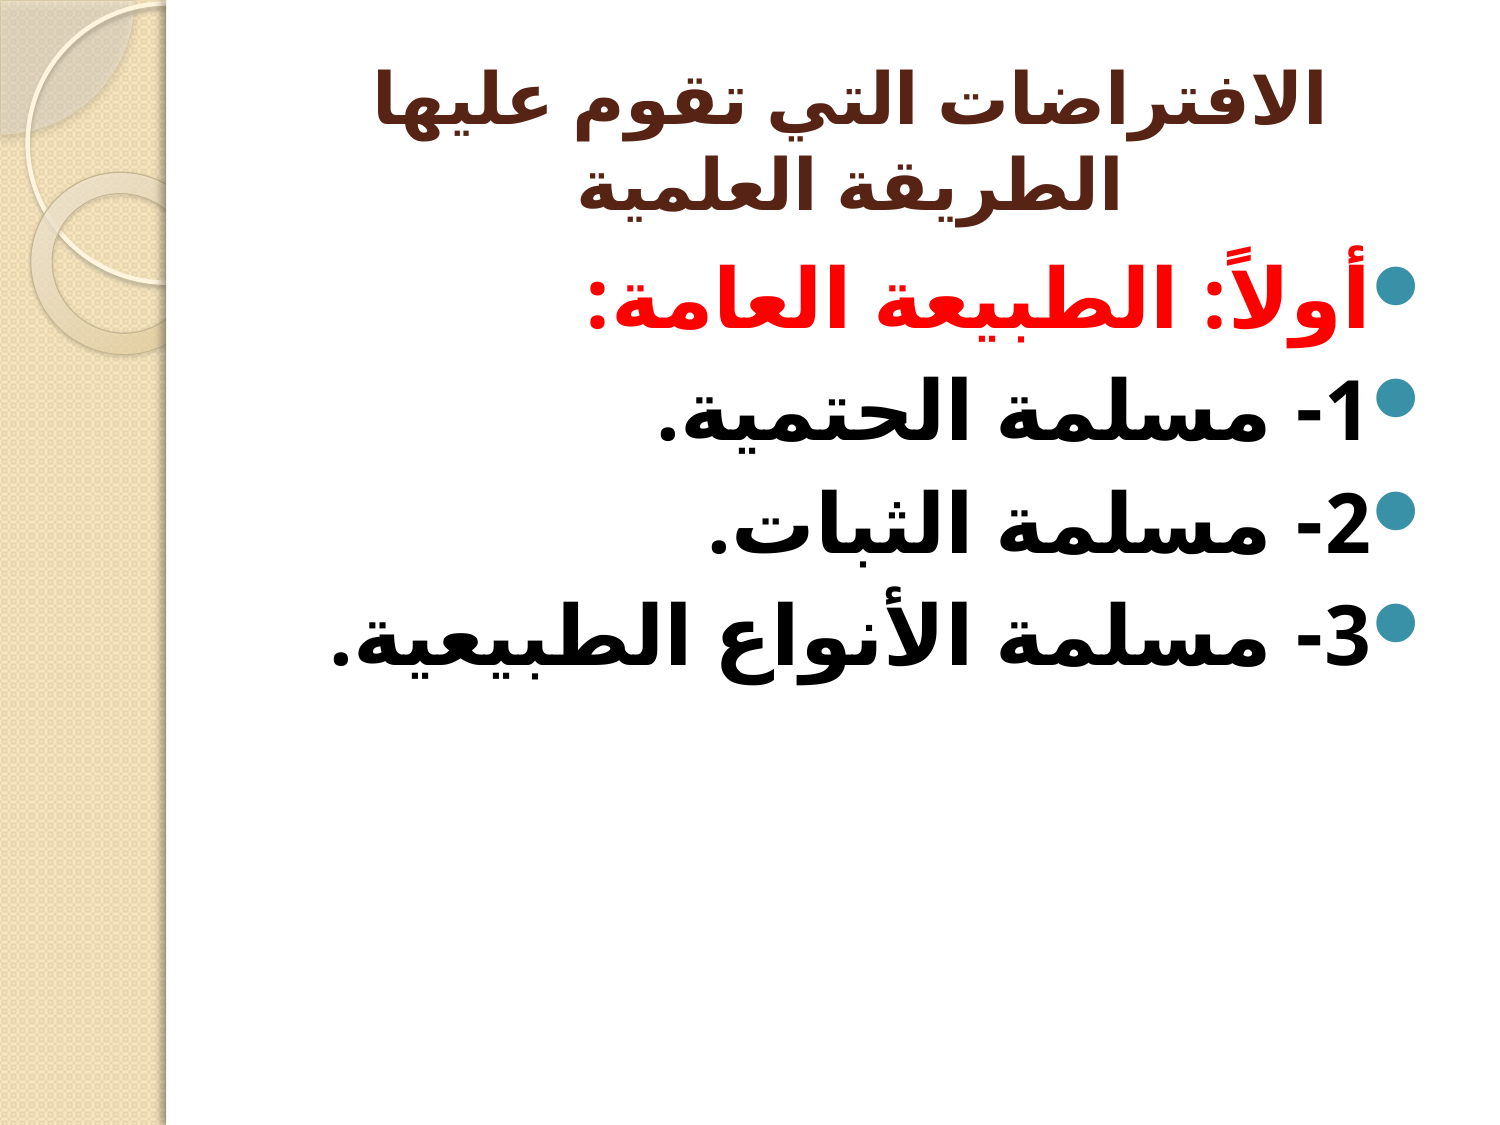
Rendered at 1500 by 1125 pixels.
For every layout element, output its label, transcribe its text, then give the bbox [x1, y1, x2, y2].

title الافتراضات التي تقوم عليها الطريقة العلمية [235, 45, 1466, 233]
list أولاً: الطبيعة العامة: 1- مسلمة الحتمية. 2- مسلمة الثبات. 3- مسلمة الأنواع الطبيعية. [235, 237, 1466, 1025]
